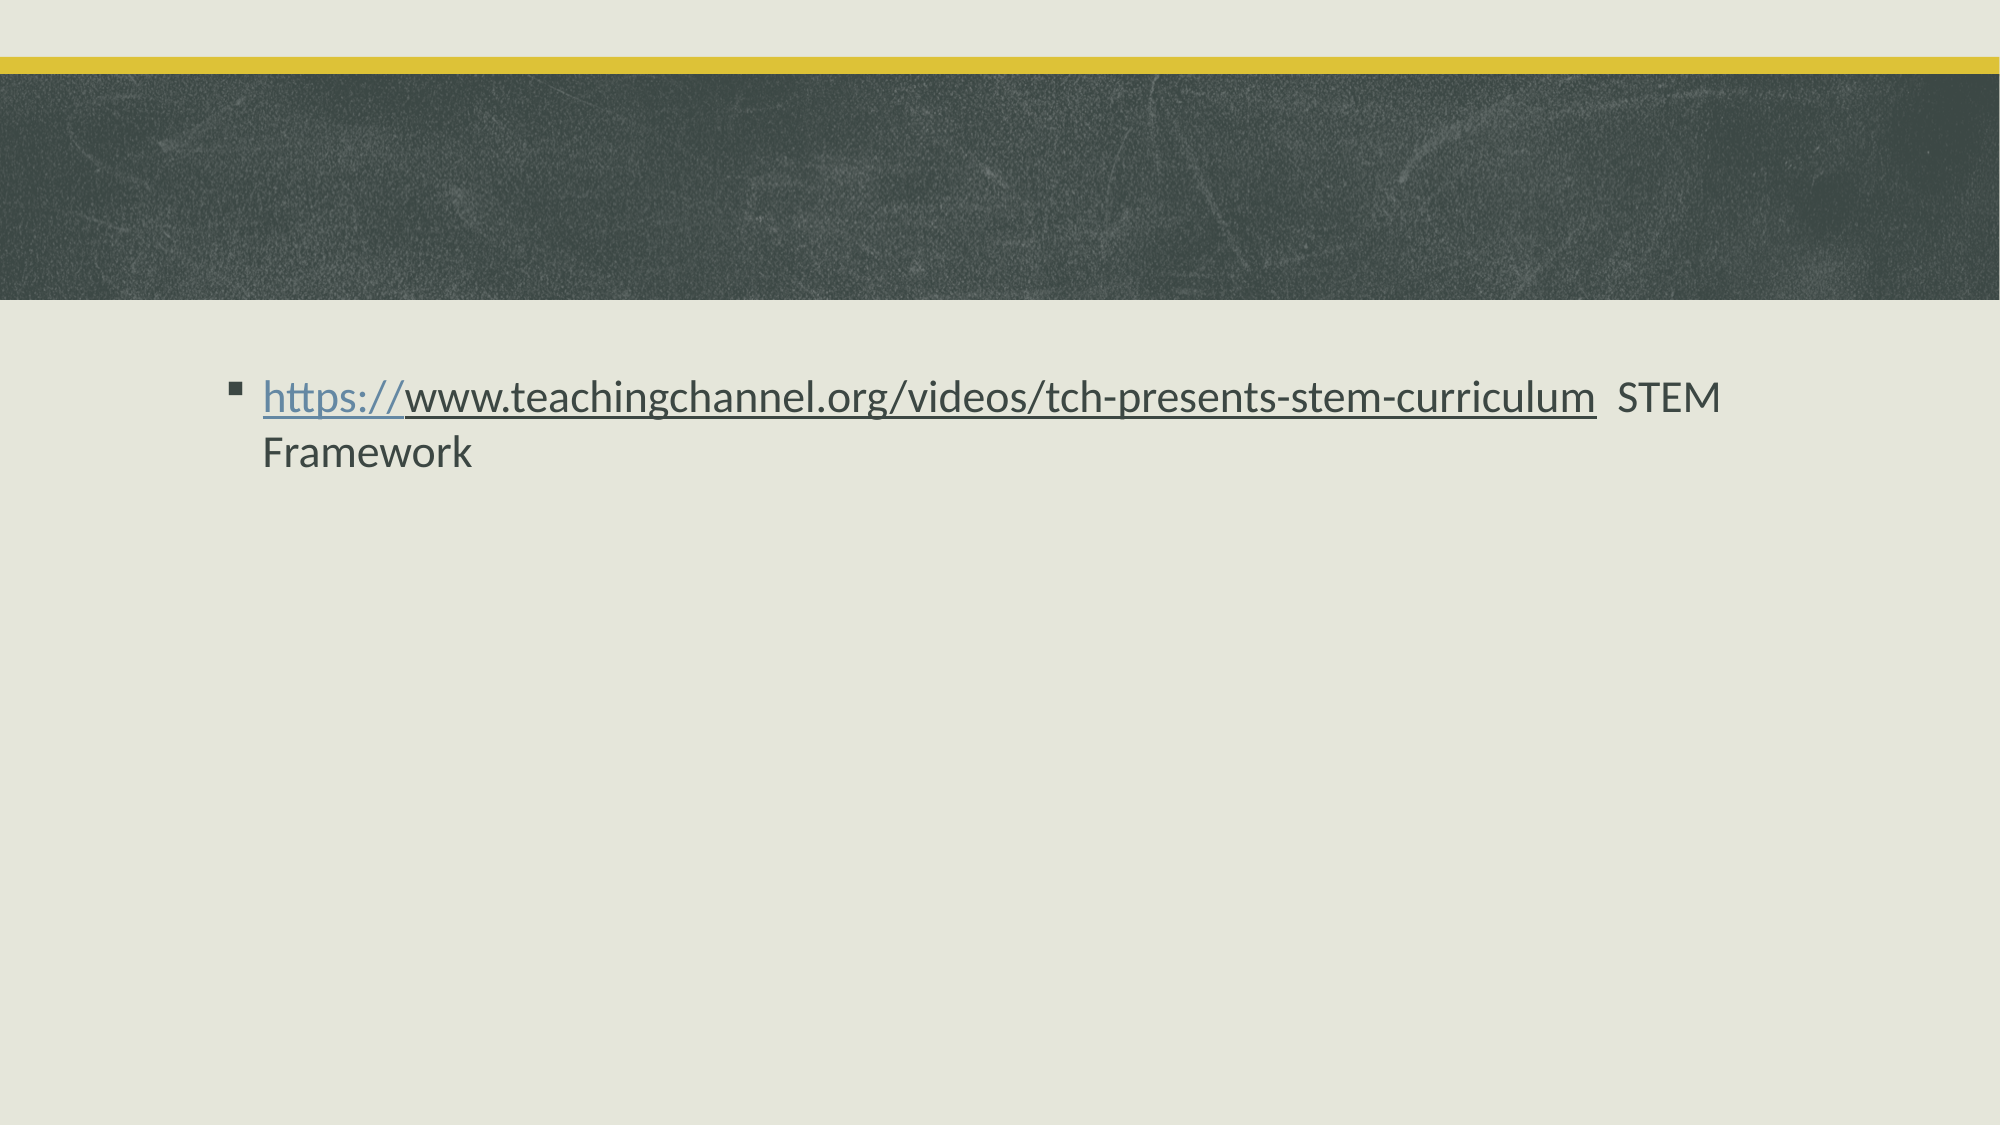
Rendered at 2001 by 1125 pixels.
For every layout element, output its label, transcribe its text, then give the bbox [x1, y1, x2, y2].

list https://www.teachingchannel.org/videos/tch-presents-stem-curriculum STEM Framework [210, 359, 1790, 1014]
picture [0, 74, 2000, 300]
